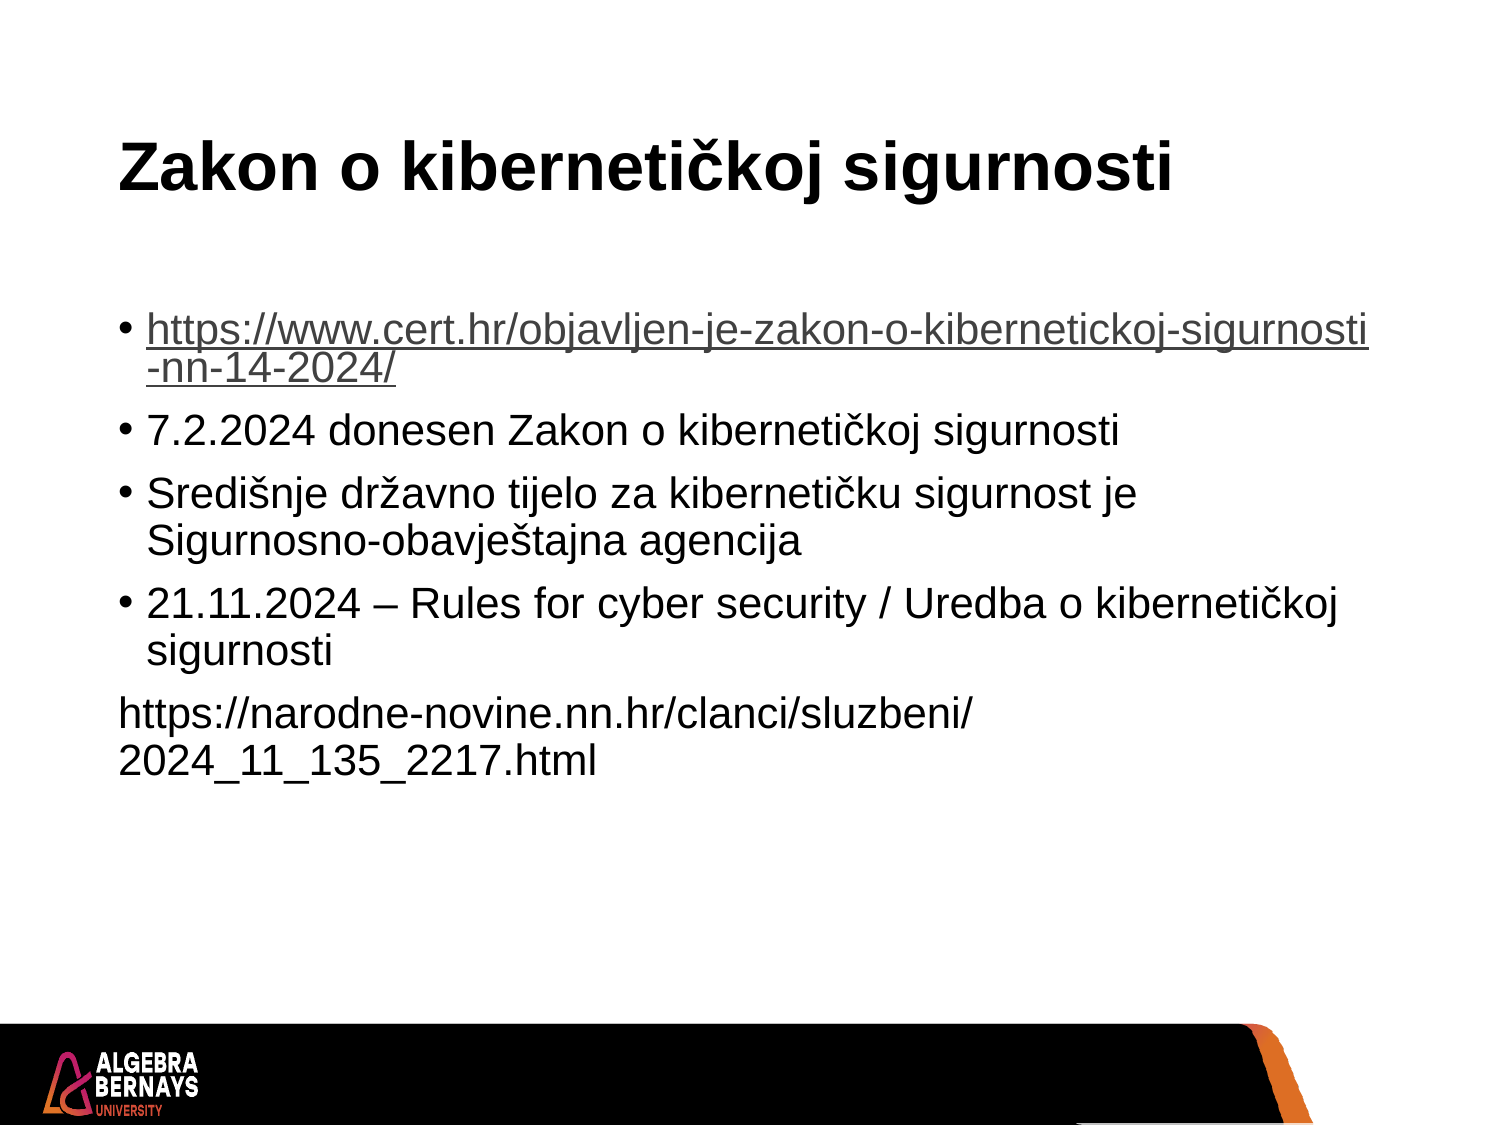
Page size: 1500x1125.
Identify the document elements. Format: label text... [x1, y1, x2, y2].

list https://www.cert.hr/objavljen-je-zakon-o-kibernetickoj-sigurnosti-nn-14-2024/ 7.2.2024 donesen Zakon o kibernetičkoj sigurnosti Središnje državno tijelo za kibernetičku sigurnost je Sigurnosno-obavještajna agencija 21.11.2024 – Rules for cyber security / Uredba o kibernetičkoj sigurnosti https://narodne-novine.nn.hr/clanci/sluzbeni/2024_11_135_2217.html [103, 299, 1397, 1014]
title Zakon o kibernetičkoj sigurnosti [103, 59, 1397, 278]
picture [0, 1023, 1468, 1125]
